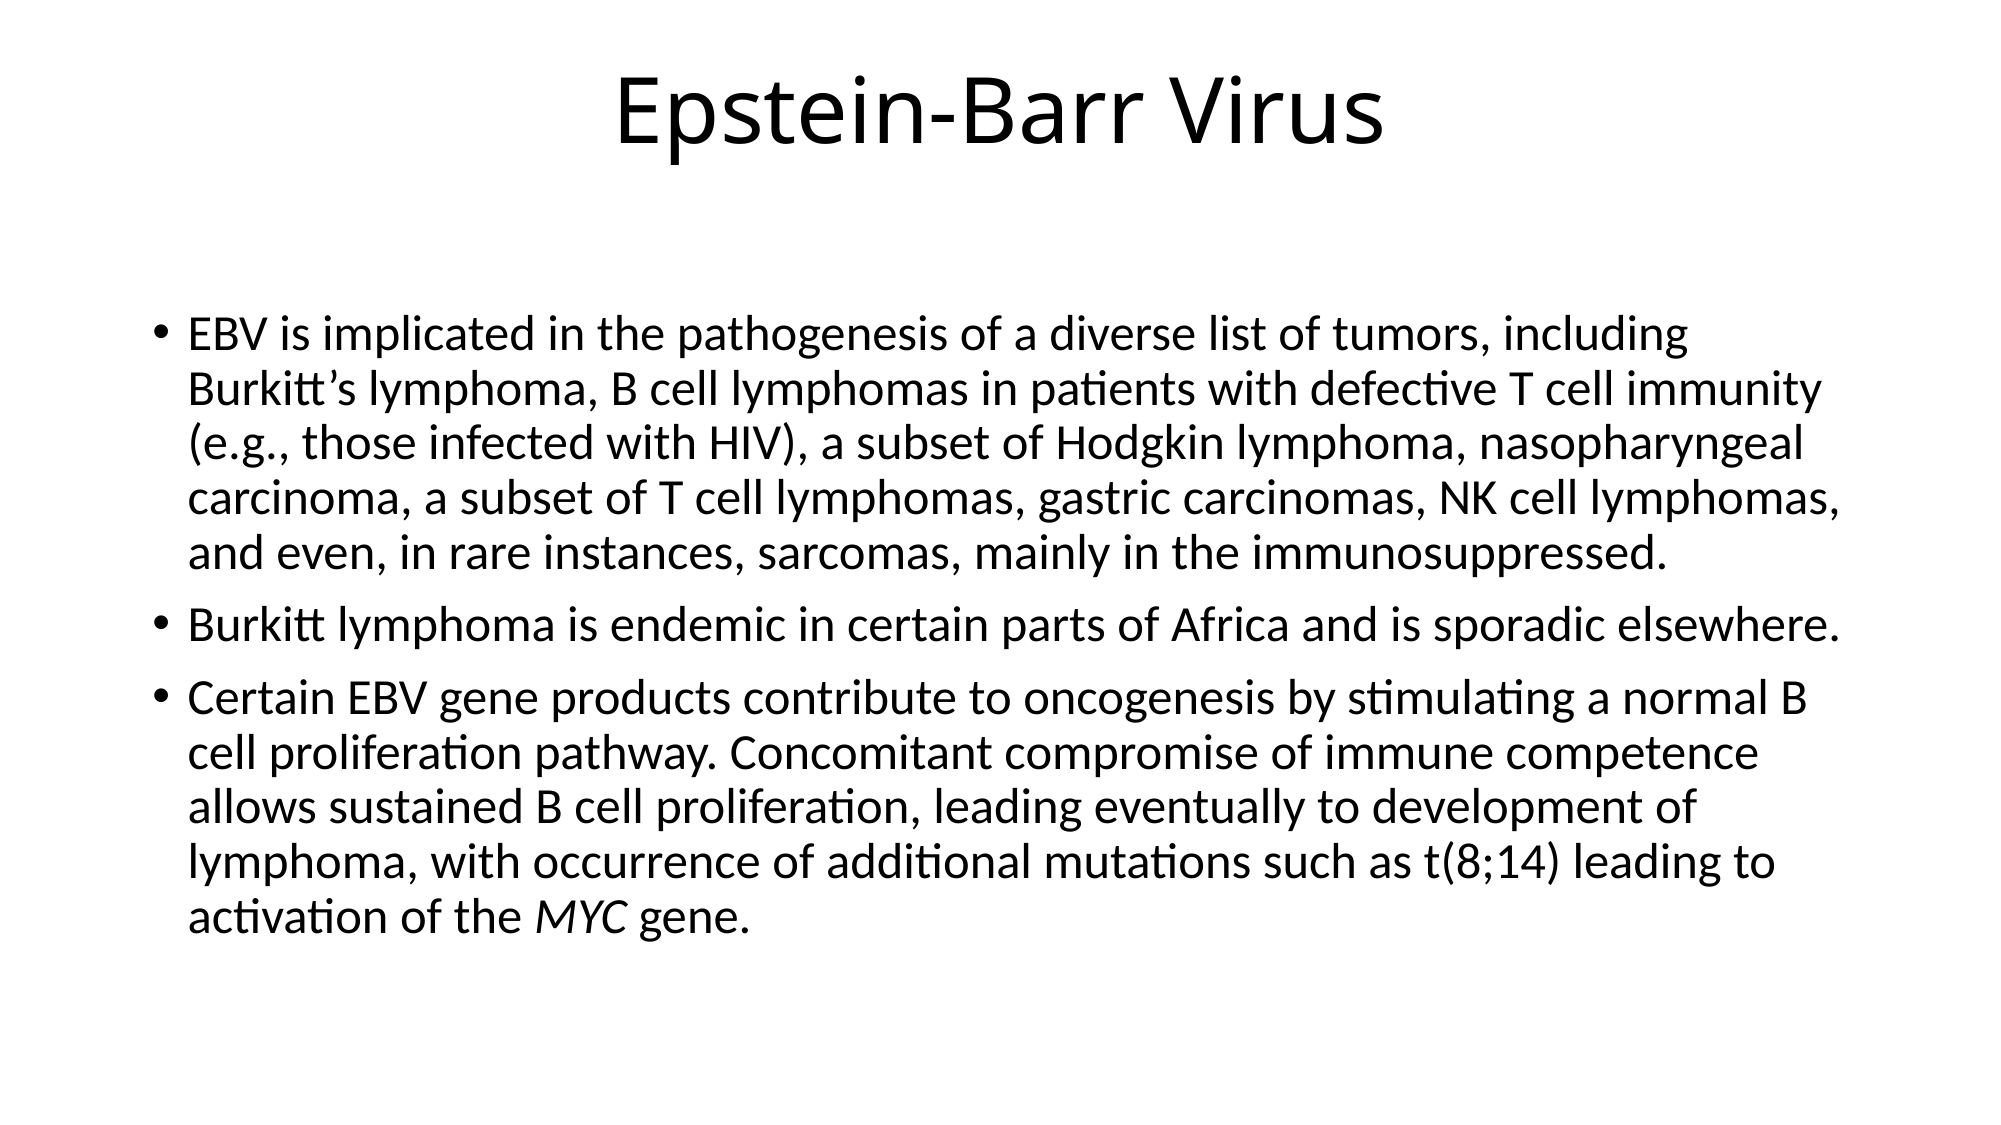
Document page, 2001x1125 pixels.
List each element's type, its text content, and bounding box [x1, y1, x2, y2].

title Epstein-Barr Virus [137, 59, 1863, 278]
list EBV is implicated in the pathogenesis of a diverse list of tumors, including Burkitt’s lymphoma, B cell lymphomas in patients with defective T cell immunity (e.g., those infected with HIV), a subset of Hodgkin lymphoma, nasopharyngeal carcinoma, a subset of T cell lymphomas, gastric carcinomas, NK cell lymphomas, and even, in rare instances, sarcomas, mainly in the immunosuppressed. Burkitt lymphoma is endemic in certain parts of Africa and is sporadic elsewhere. Certain EBV gene products contribute to oncogenesis by stimulating a normal B cell proliferation pathway. Concomitant compromise of immune competence allows sustained B cell proliferation, leading eventually to development of lymphoma, with occurrence of additional mutations such as t(8;14) leading to activation of the MYC gene. [137, 299, 1863, 1014]
